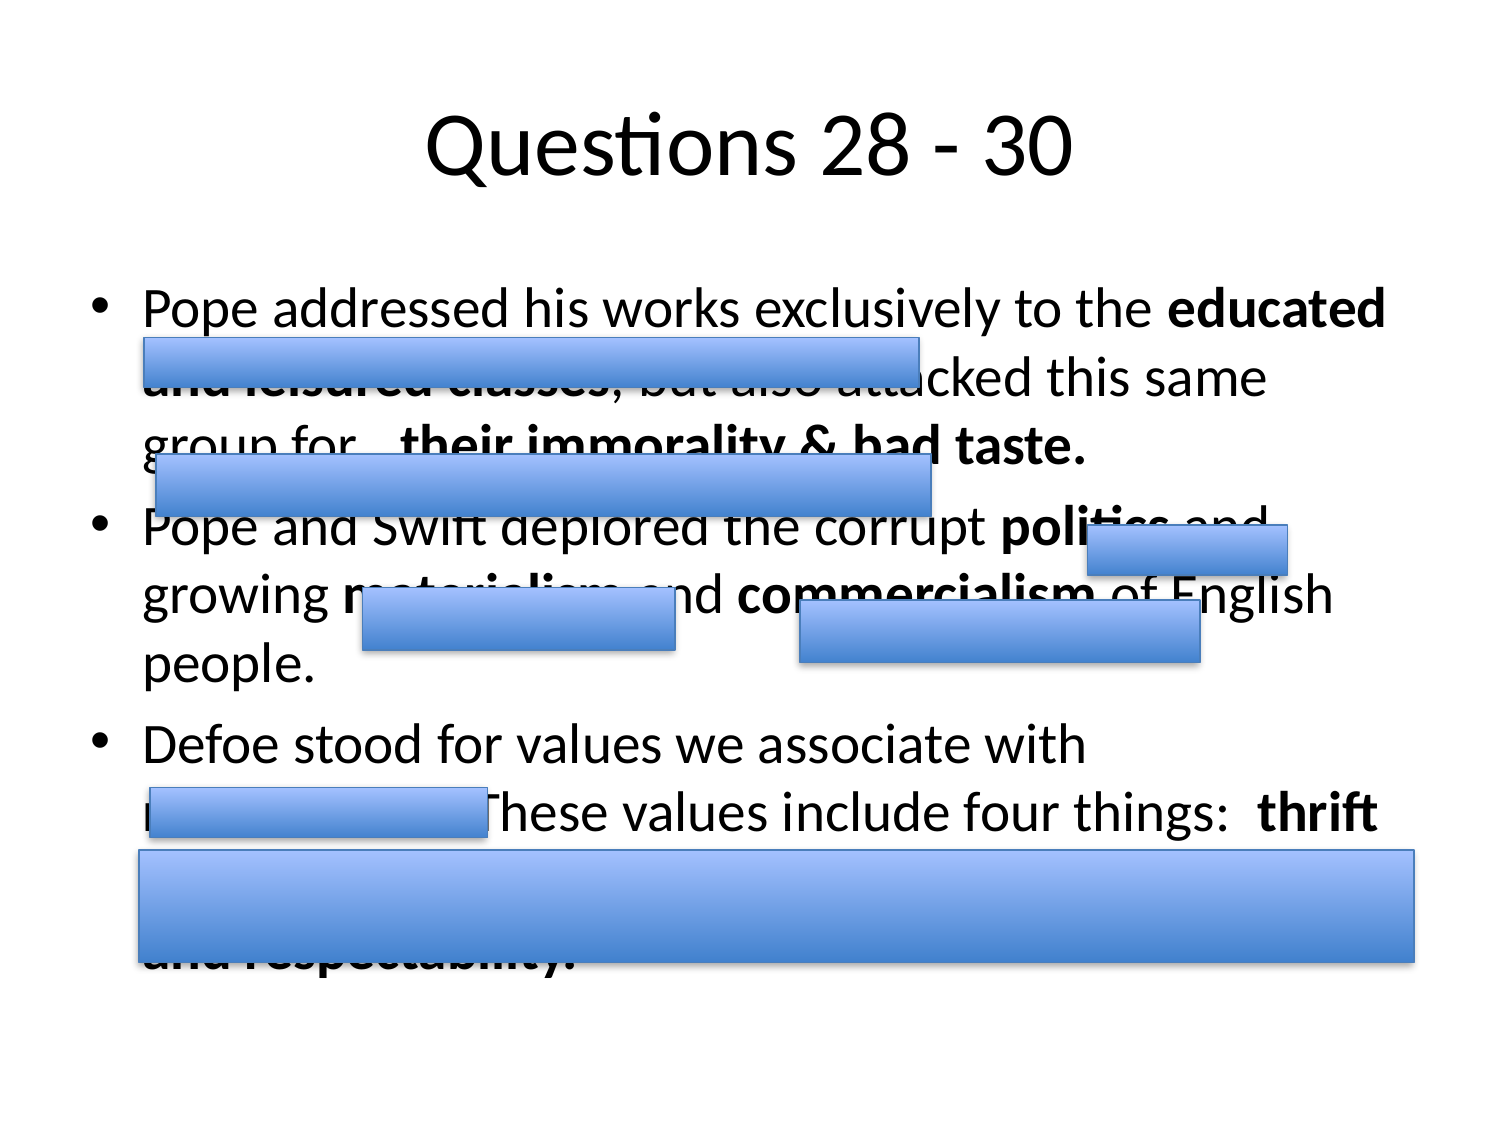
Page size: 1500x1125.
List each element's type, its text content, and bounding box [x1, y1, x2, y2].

text_box [143, 337, 920, 388]
text_box [155, 453, 932, 517]
title Questions 28 - 30 [75, 45, 1425, 233]
list Pope addressed his works exclusively to the educated and leisured classes, but also attacked this same group for their immorality & bad taste. Pope and Swift deplored the corrupt politics and growing materialism and commercialism of English people. Defoe stood for values we associate with middle class. These values include four things: thrift (savings), prudence (wisdom), industry (hard work), and respectability. [75, 262, 1425, 1005]
text_box [138, 849, 1415, 963]
text_box [362, 587, 676, 651]
text_box [799, 599, 1201, 663]
text_box [1087, 524, 1288, 576]
text_box [149, 787, 488, 838]
